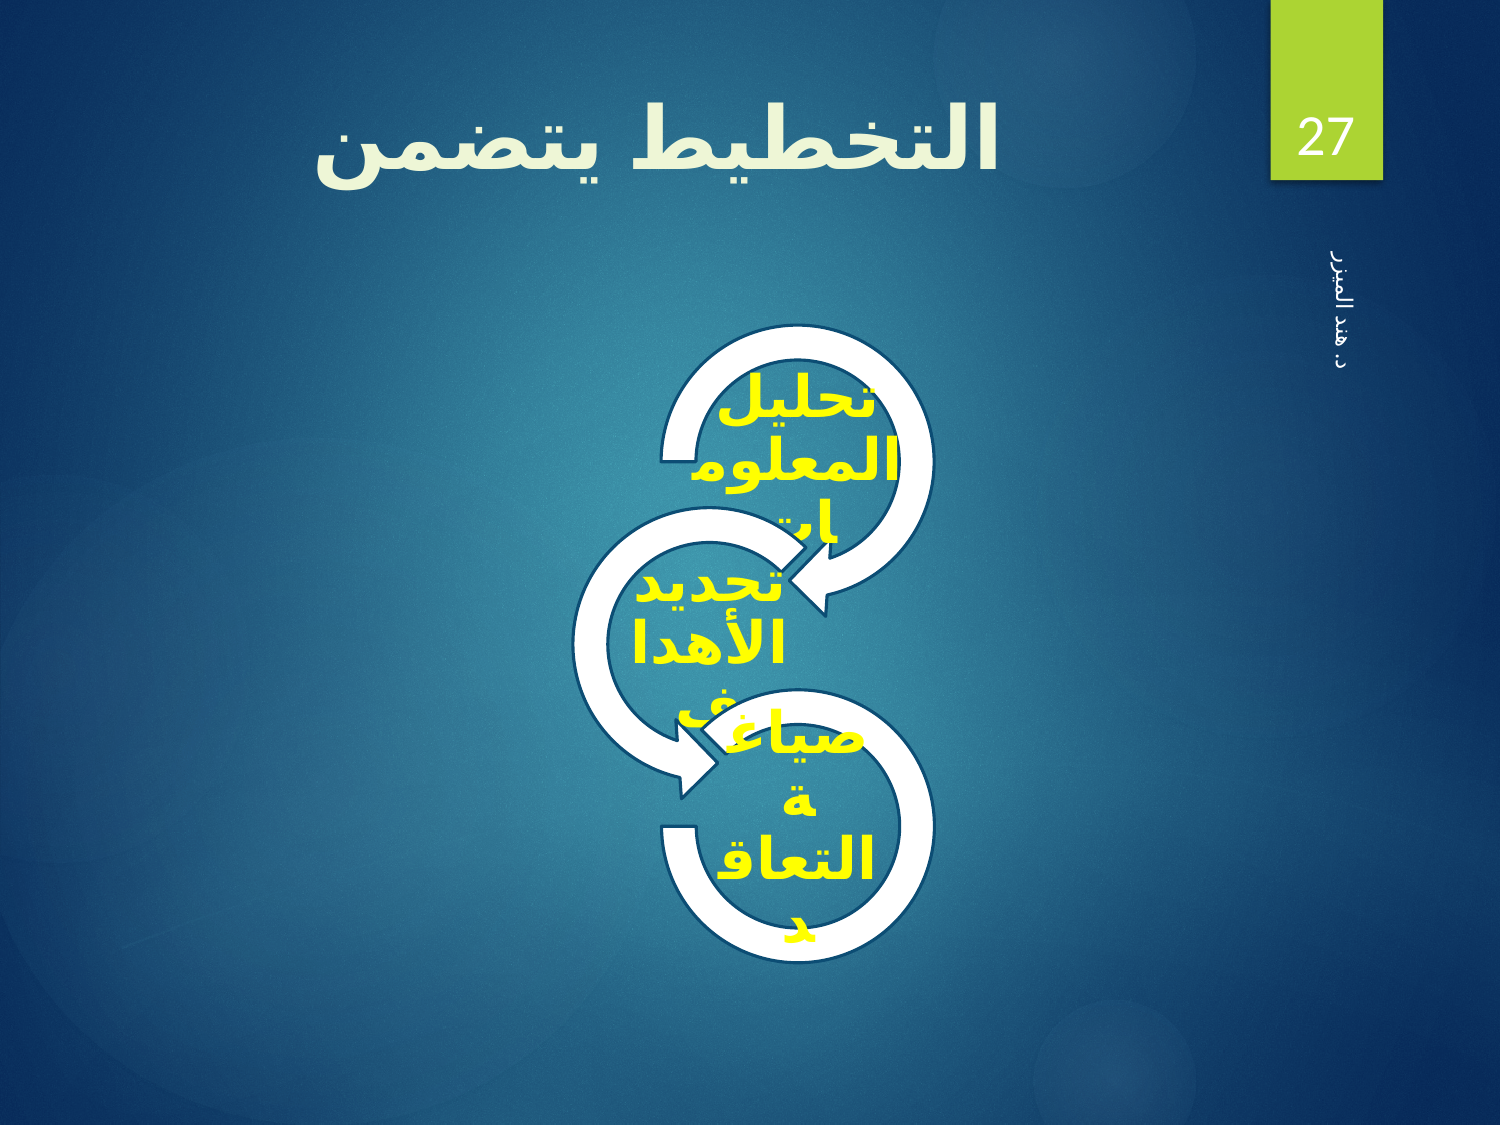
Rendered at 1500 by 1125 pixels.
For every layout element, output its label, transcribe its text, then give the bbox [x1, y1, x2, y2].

title التخطيط يتضمن [79, 74, 1237, 304]
slide_number 27 [1273, 48, 1378, 175]
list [134, 302, 1373, 963]
footer د. هند الميزر [1320, 237, 1358, 300]
